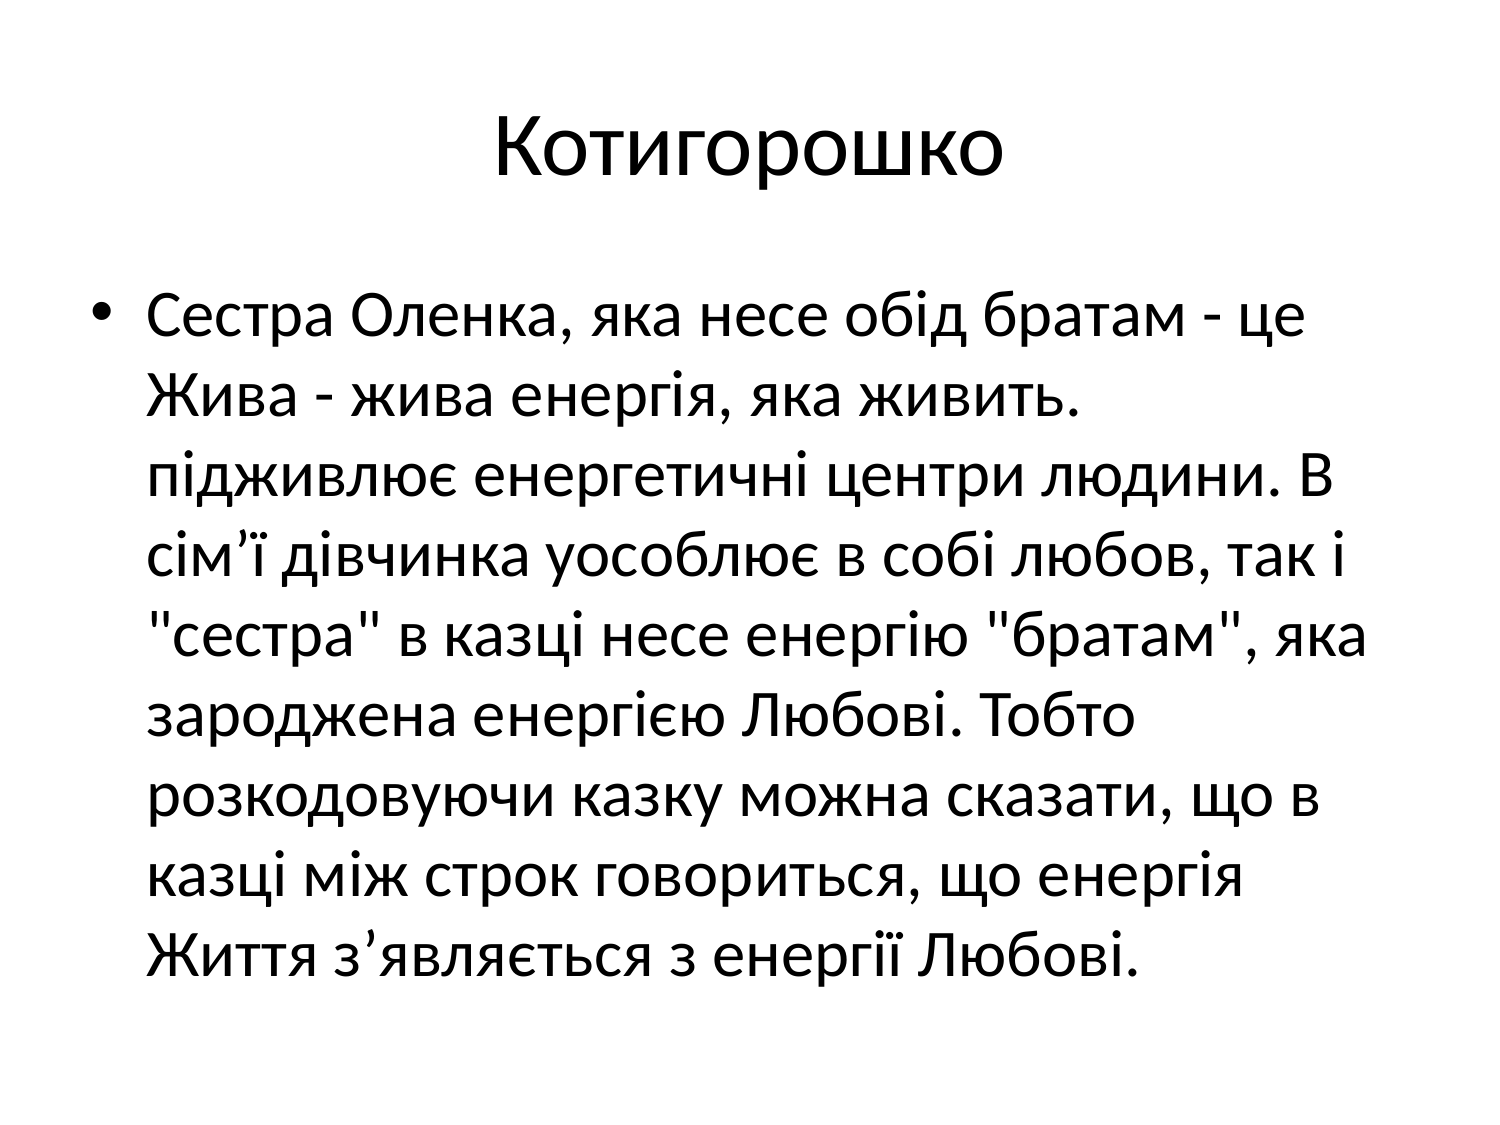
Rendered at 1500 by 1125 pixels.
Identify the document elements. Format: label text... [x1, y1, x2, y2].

list Сестра Оленка, яка несе обід братам - це Жива - жива енергія, яка живить. підживлює енергетичні центри людини. В сім’ї дівчинка уособлює в собі любов, так і "сестра" в казці несе енергію "братам", яка зароджена енергією Любові. Тобто розкодовуючи казку можна сказати, що в казці між строк говориться, що енергія Життя з’являється з енергії Любові. [75, 262, 1425, 1005]
title Котигорошко [75, 45, 1425, 233]
